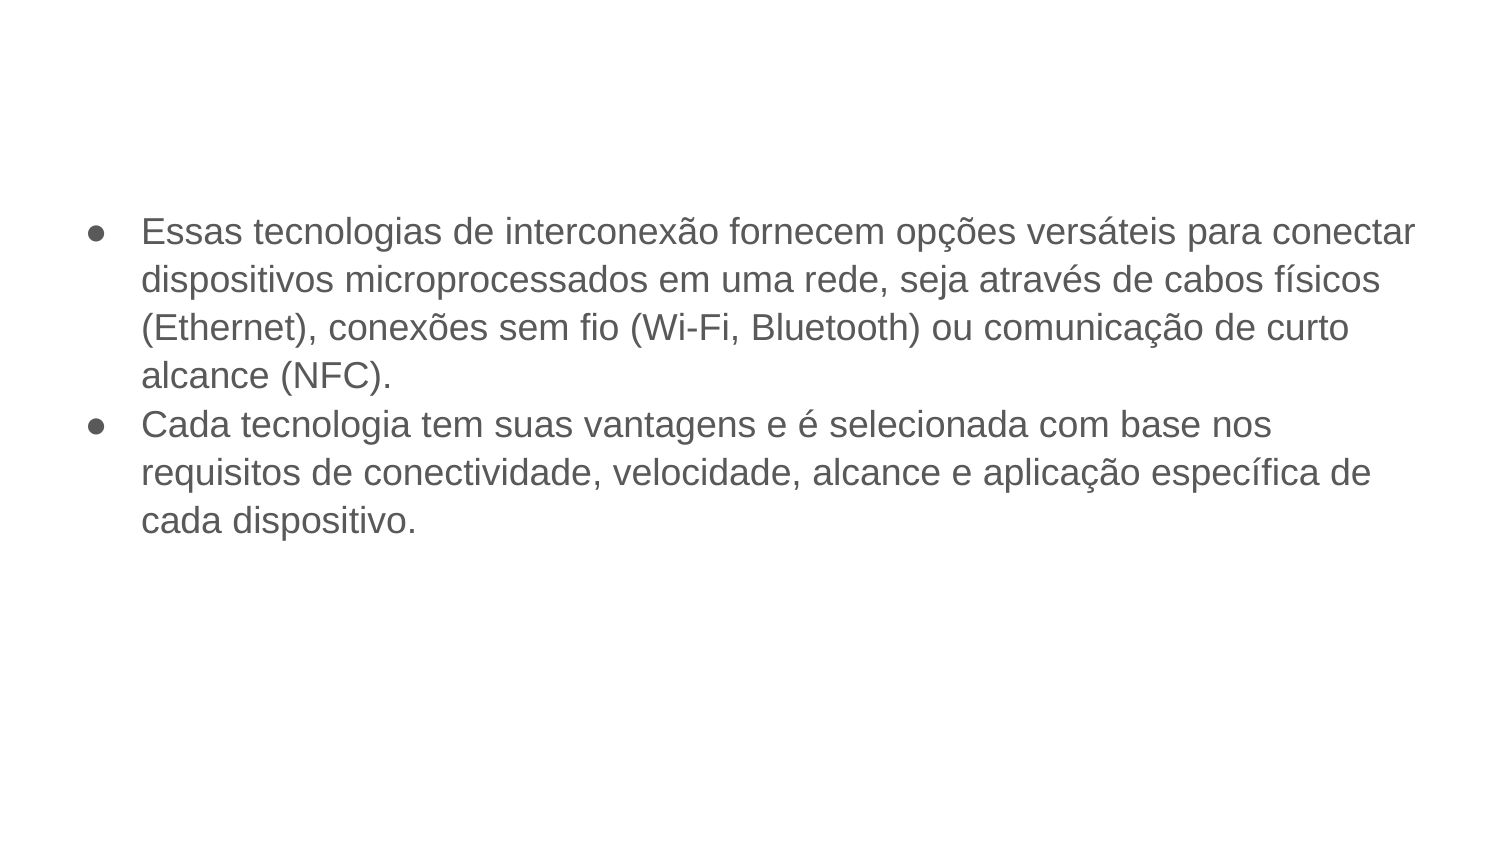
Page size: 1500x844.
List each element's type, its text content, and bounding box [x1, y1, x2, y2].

list Essas tecnologias de interconexão fornecem opções versáteis para conectar dispositivos microprocessados em uma rede, seja através de cabos físicos (Ethernet), conexões sem fio (Wi-Fi, Bluetooth) ou comunicação de curto alcance (NFC). Cada tecnologia tem suas vantagens e é selecionada com base nos requisitos de conectividade, velocidade, alcance e aplicação específica de cada dispositivo. [51, 189, 1449, 750]
